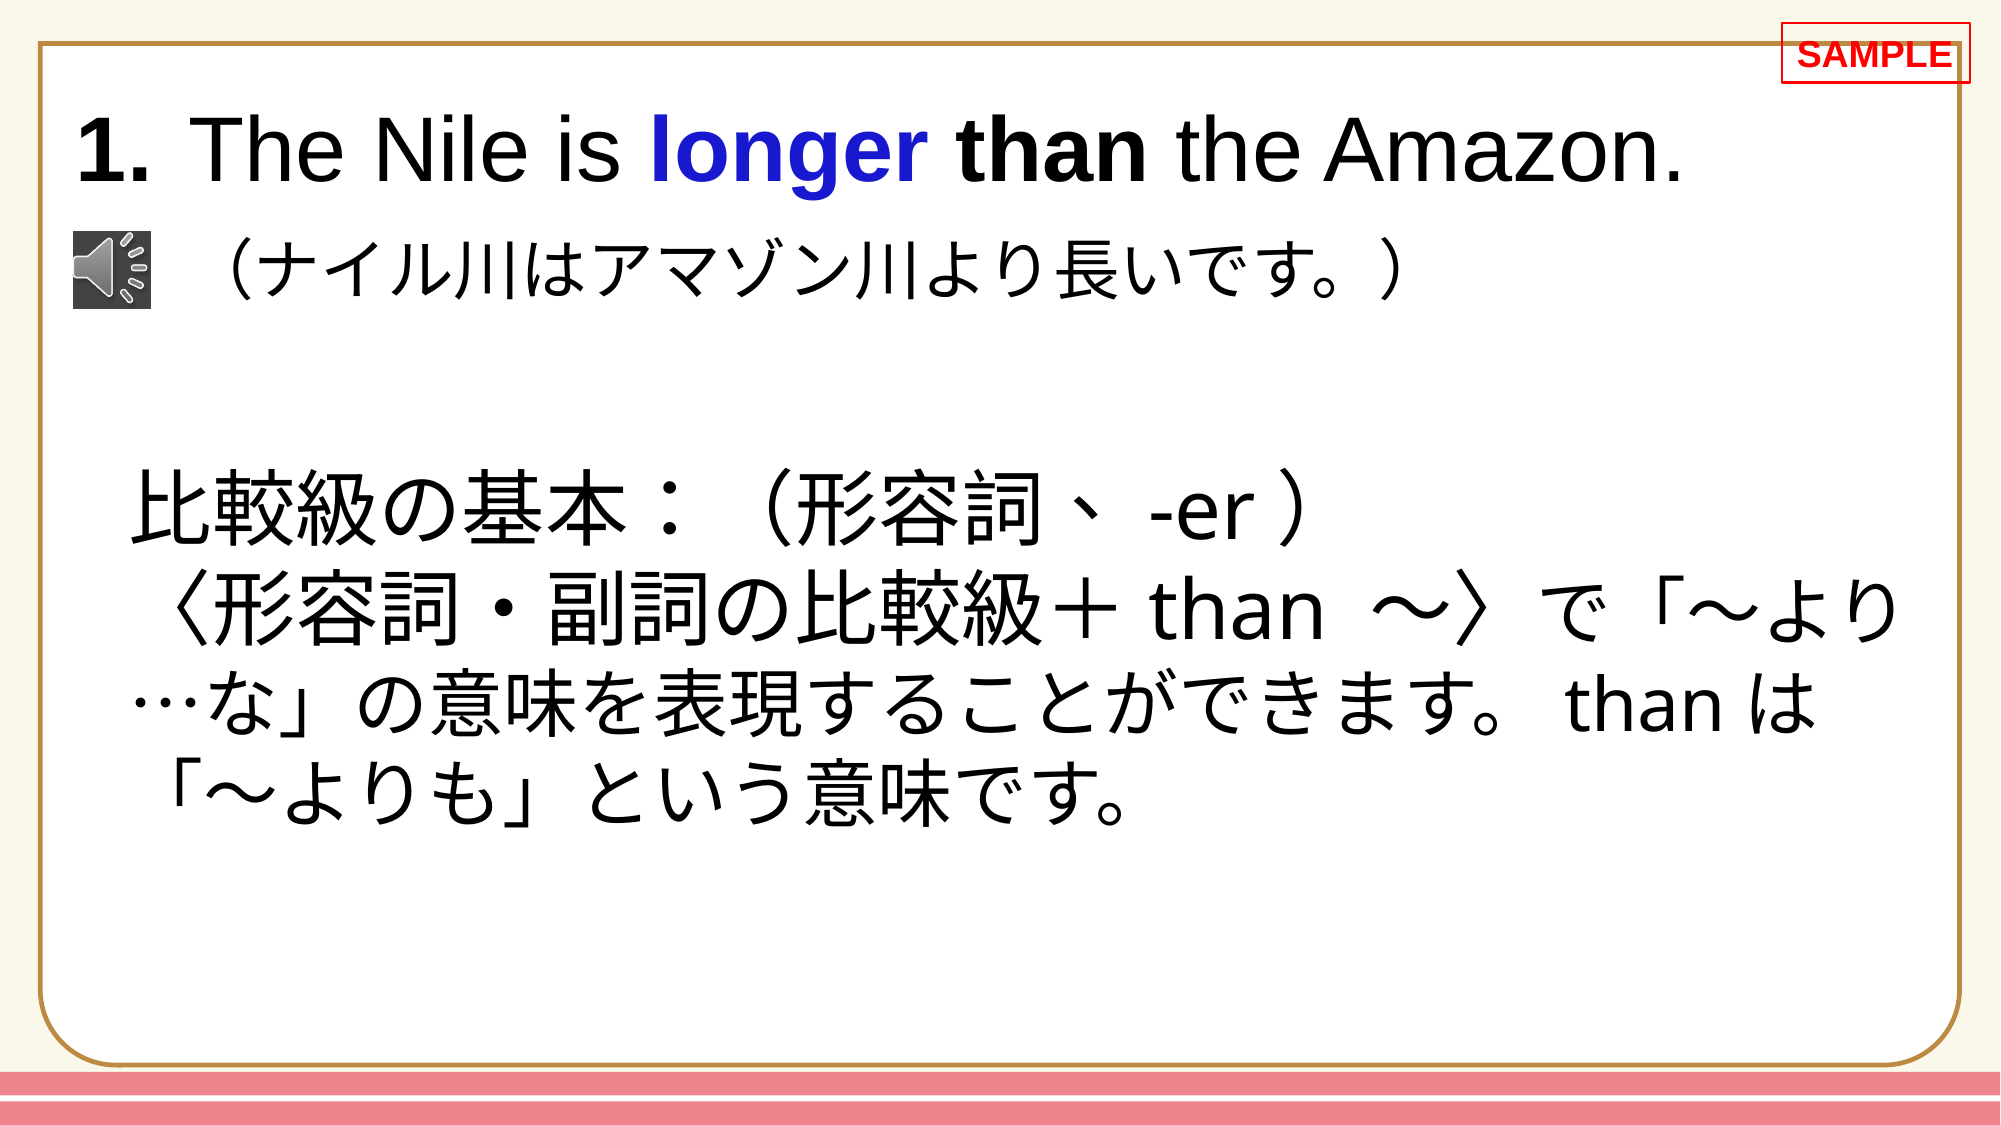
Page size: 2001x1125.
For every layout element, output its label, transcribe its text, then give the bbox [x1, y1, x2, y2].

list The Nile is longer than the Amazon. [173, 90, 1945, 209]
list 比較級の基本：（形容詞、-er） 〈形容詞・副詞の比較級＋than ～〉で「～より…な」の意味を表現することができます。thanは「～よりも」という意味です。 [114, 448, 1945, 1010]
list 1. [55, 90, 173, 209]
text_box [72, 230, 152, 311]
text_box SAMPLE [1782, 22, 1971, 83]
title （ナイル川はアマゾン川より長いです。） [172, 220, 1944, 326]
